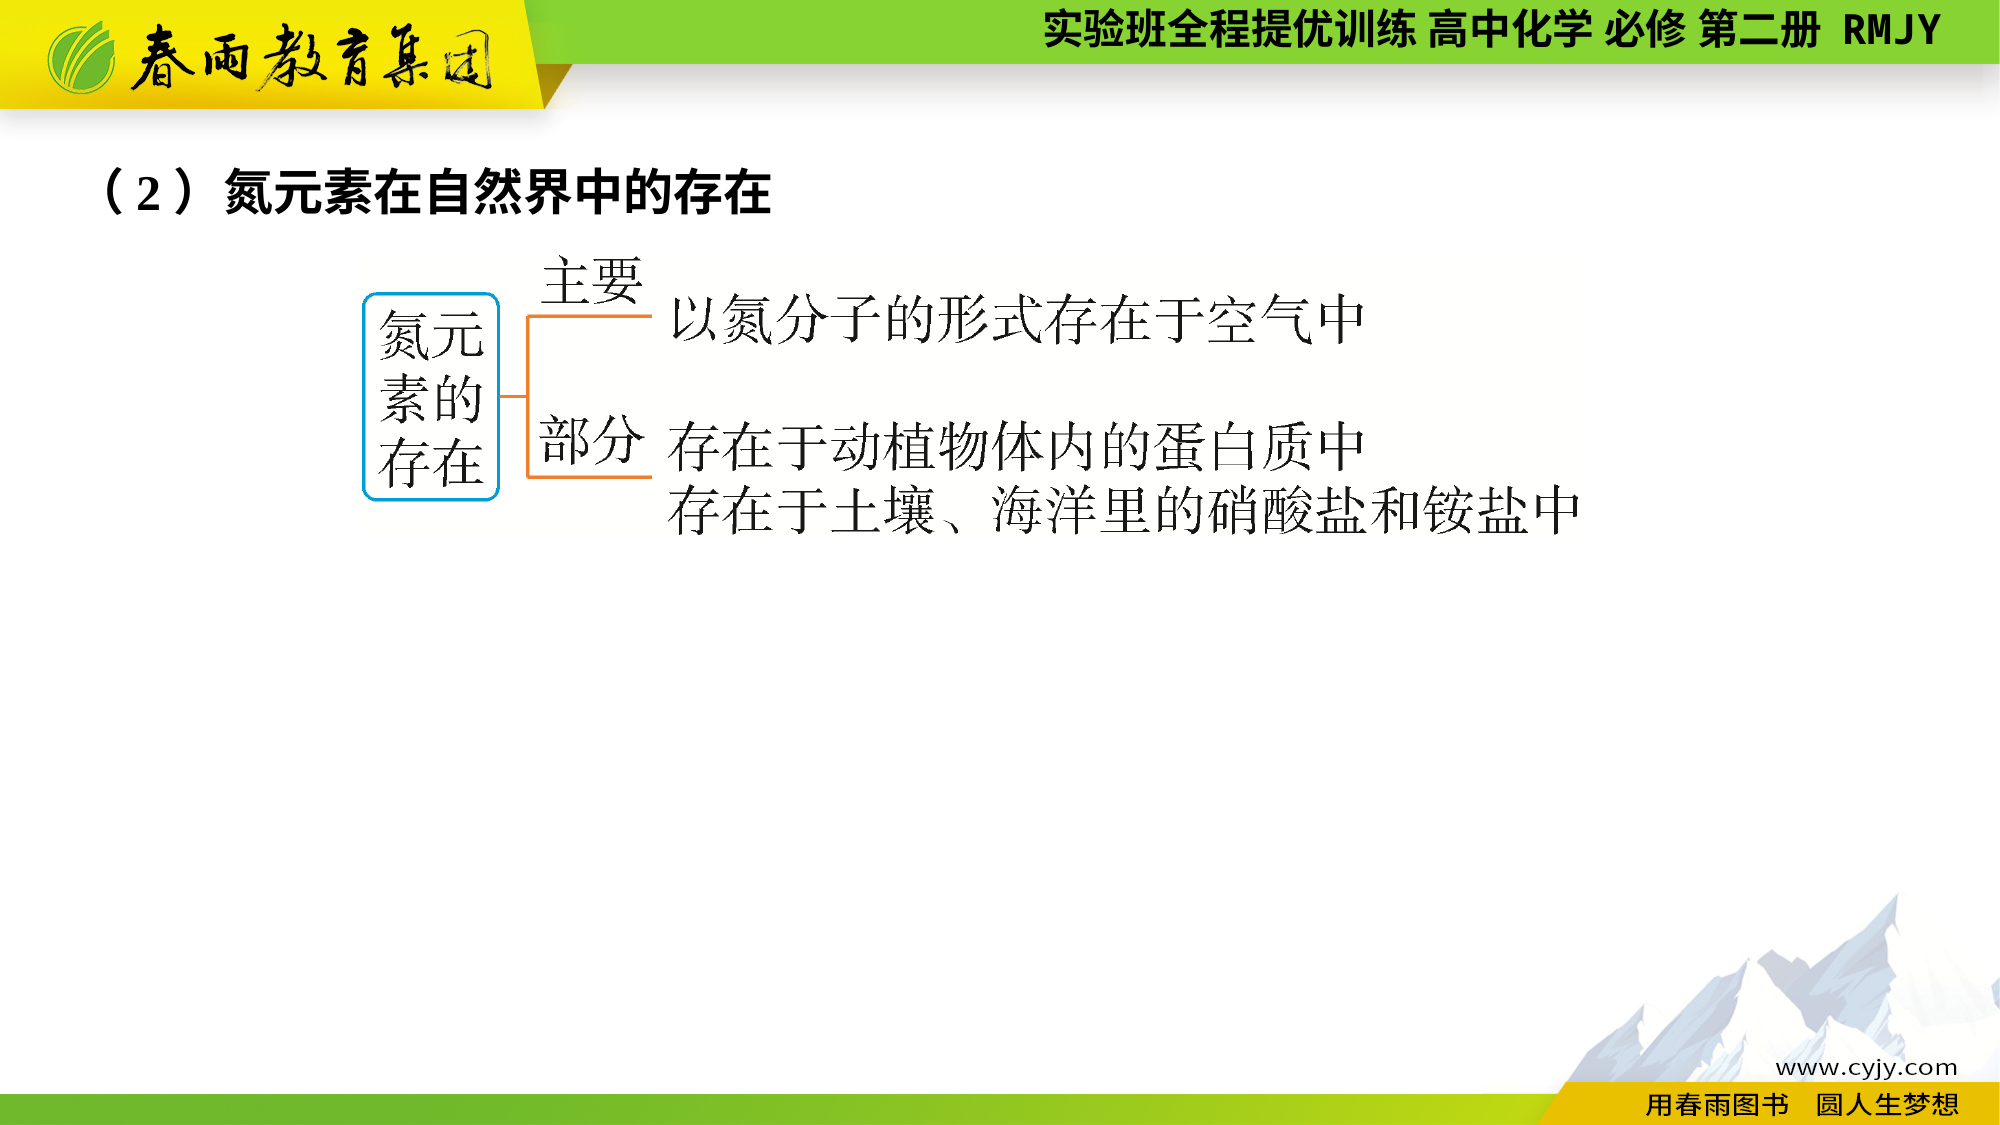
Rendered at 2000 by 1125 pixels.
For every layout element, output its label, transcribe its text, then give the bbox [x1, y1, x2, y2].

list （2）氮元素在自然界中的存在 [59, 122, 1944, 217]
picture [0, 0, 2000, 1125]
